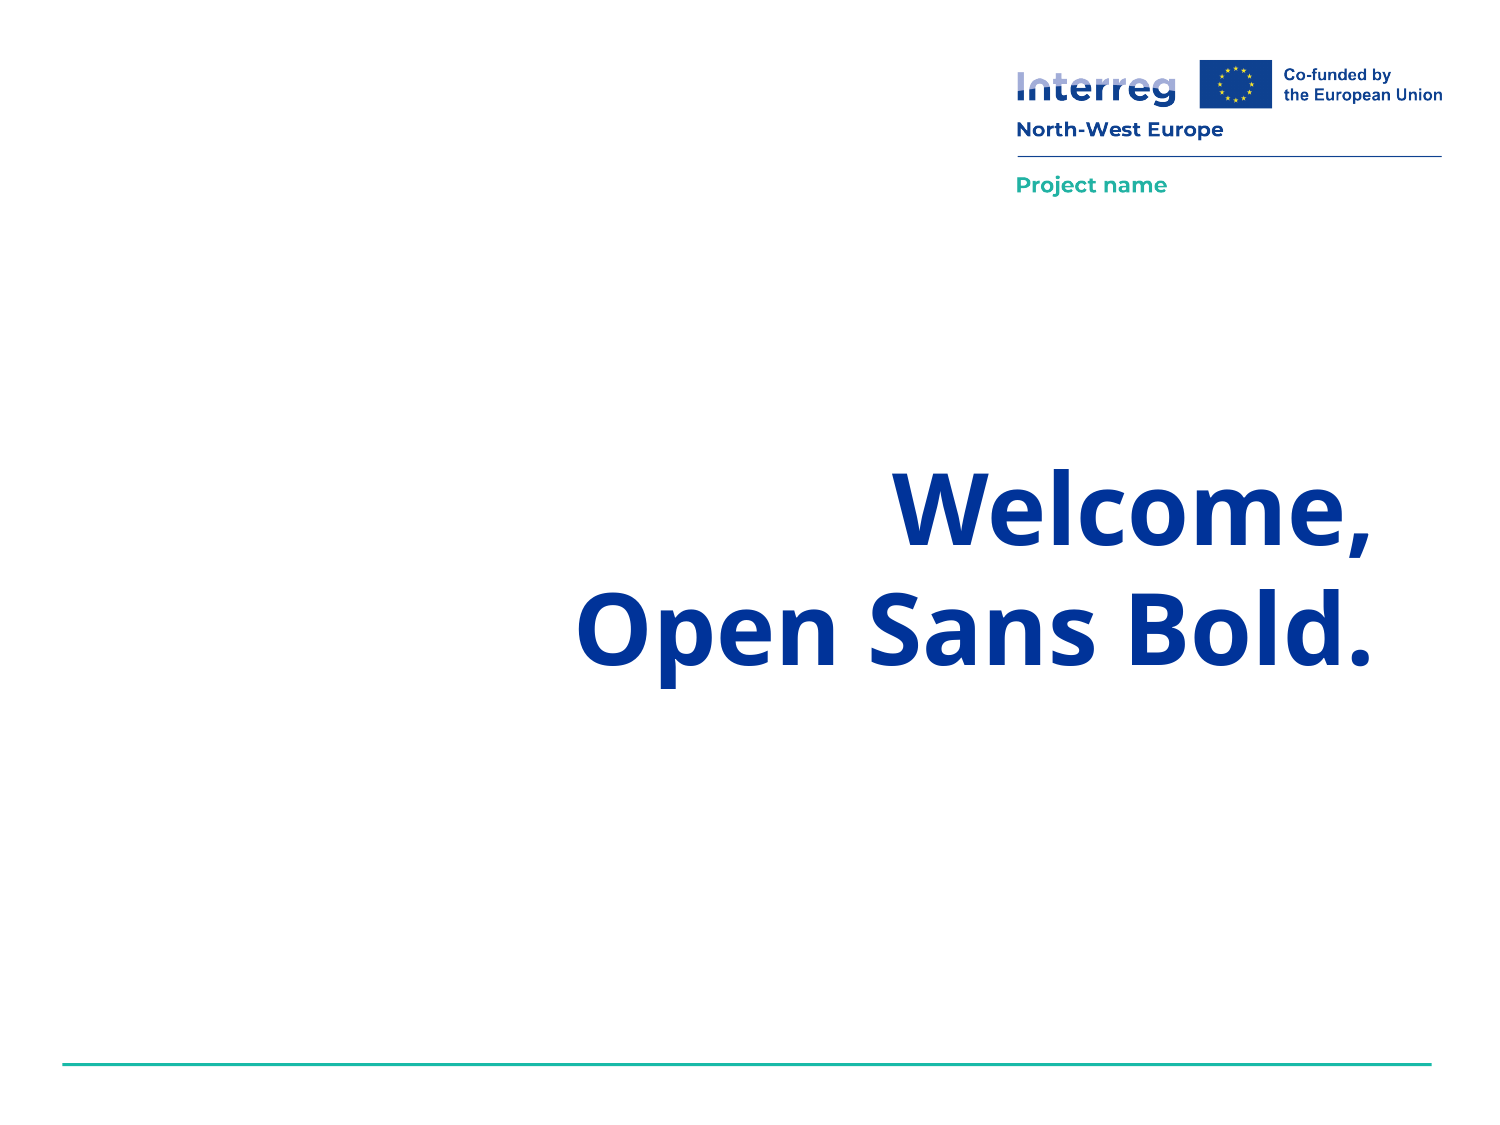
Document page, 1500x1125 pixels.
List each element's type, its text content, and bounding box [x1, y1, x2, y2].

text_box Welcome, Open Sans Bold. [115, 437, 1391, 687]
picture [958, 0, 1500, 252]
